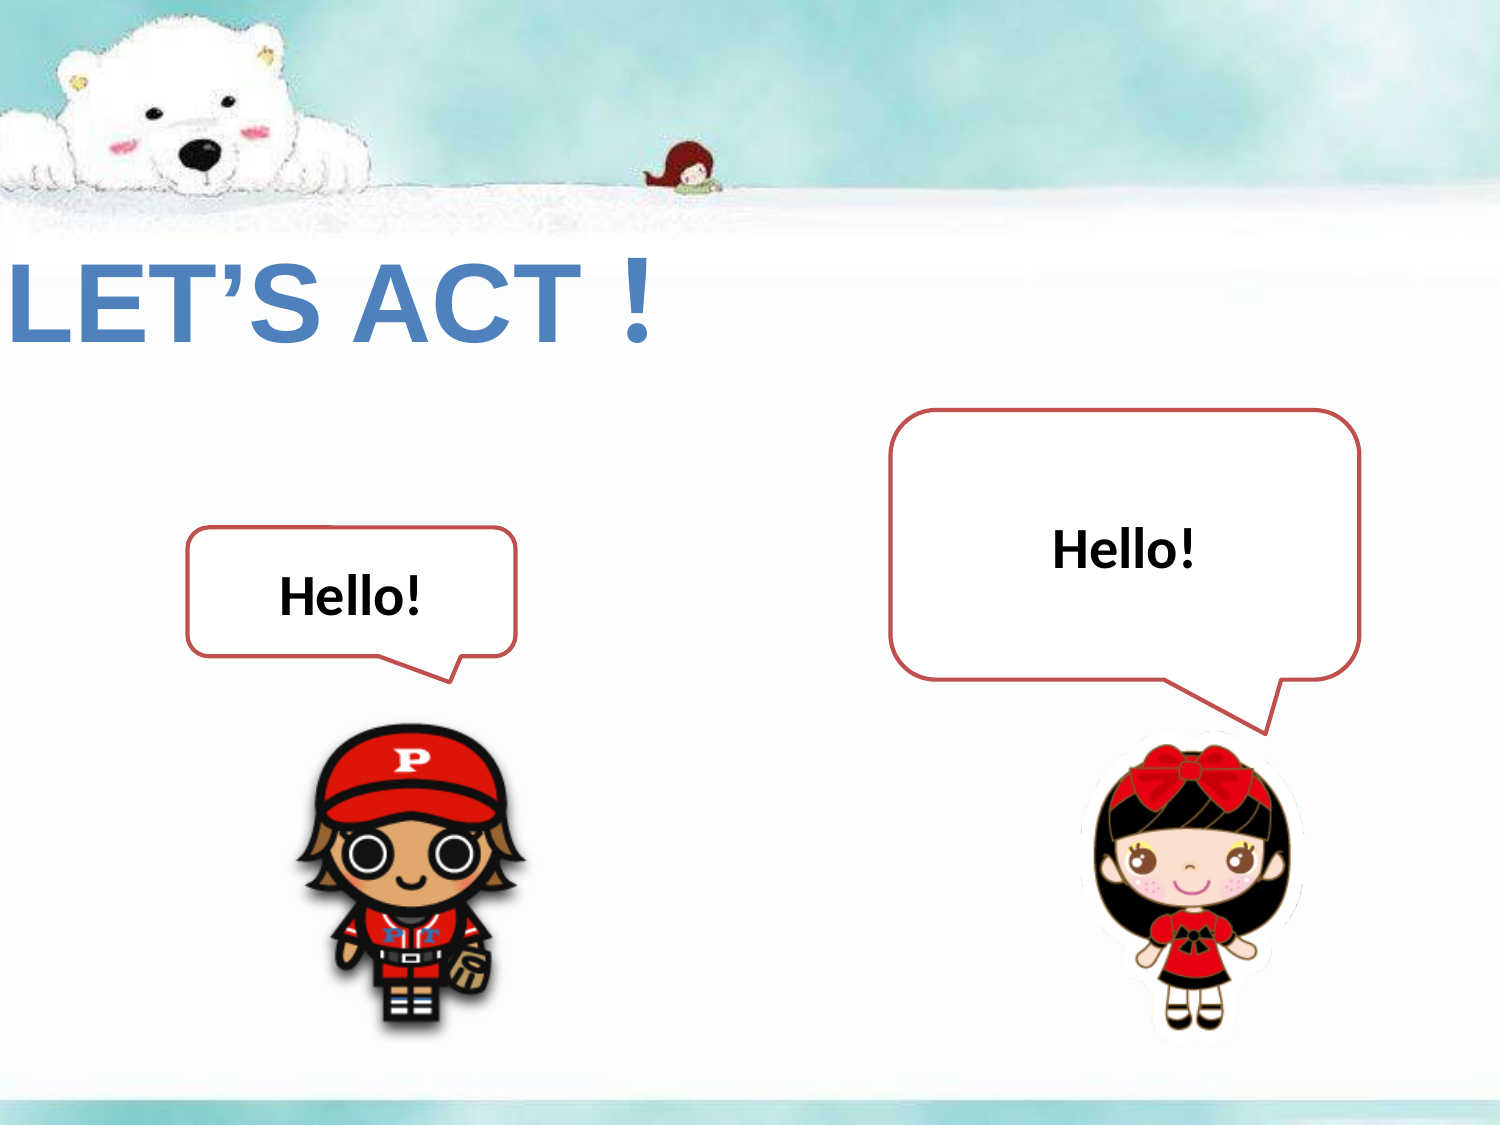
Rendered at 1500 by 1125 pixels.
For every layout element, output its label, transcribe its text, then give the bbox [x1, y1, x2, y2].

picture [0, 0, 1500, 1125]
text_box Hello! [888, 407, 1362, 713]
text_box Let’s act！ [0, 222, 737, 373]
text_box Hello! [185, 525, 518, 659]
